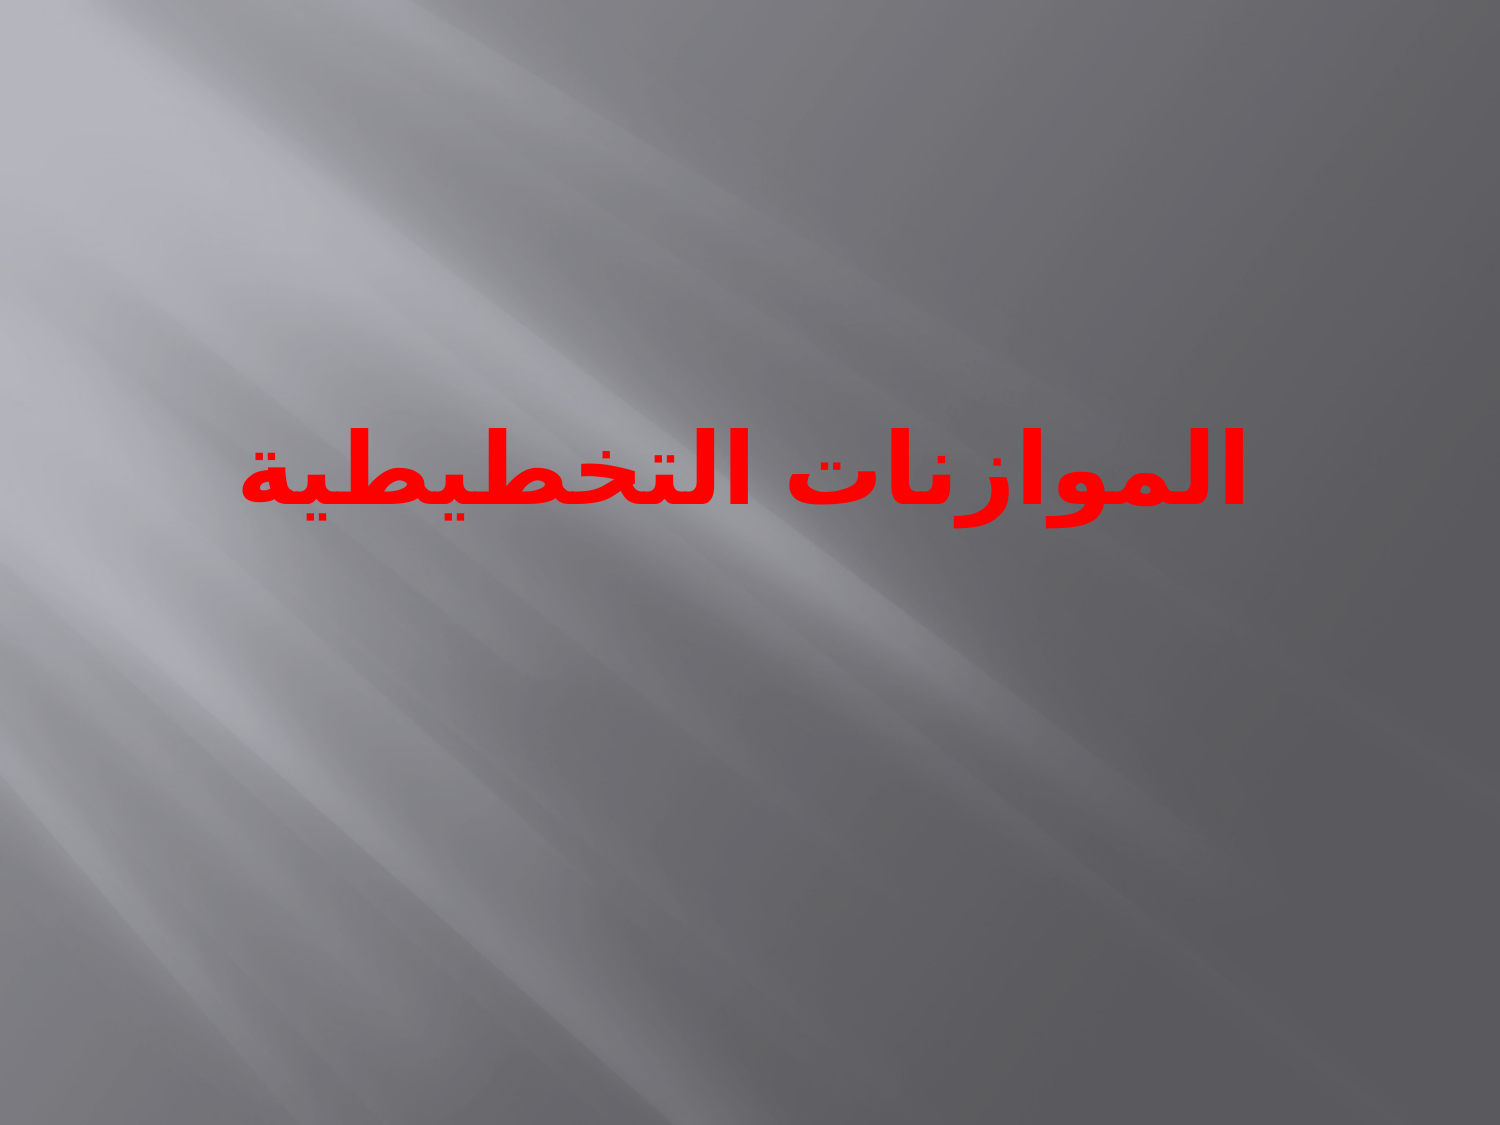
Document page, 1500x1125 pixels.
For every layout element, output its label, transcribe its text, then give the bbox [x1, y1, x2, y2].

title الموازنات التخطيطية [69, 224, 1420, 525]
